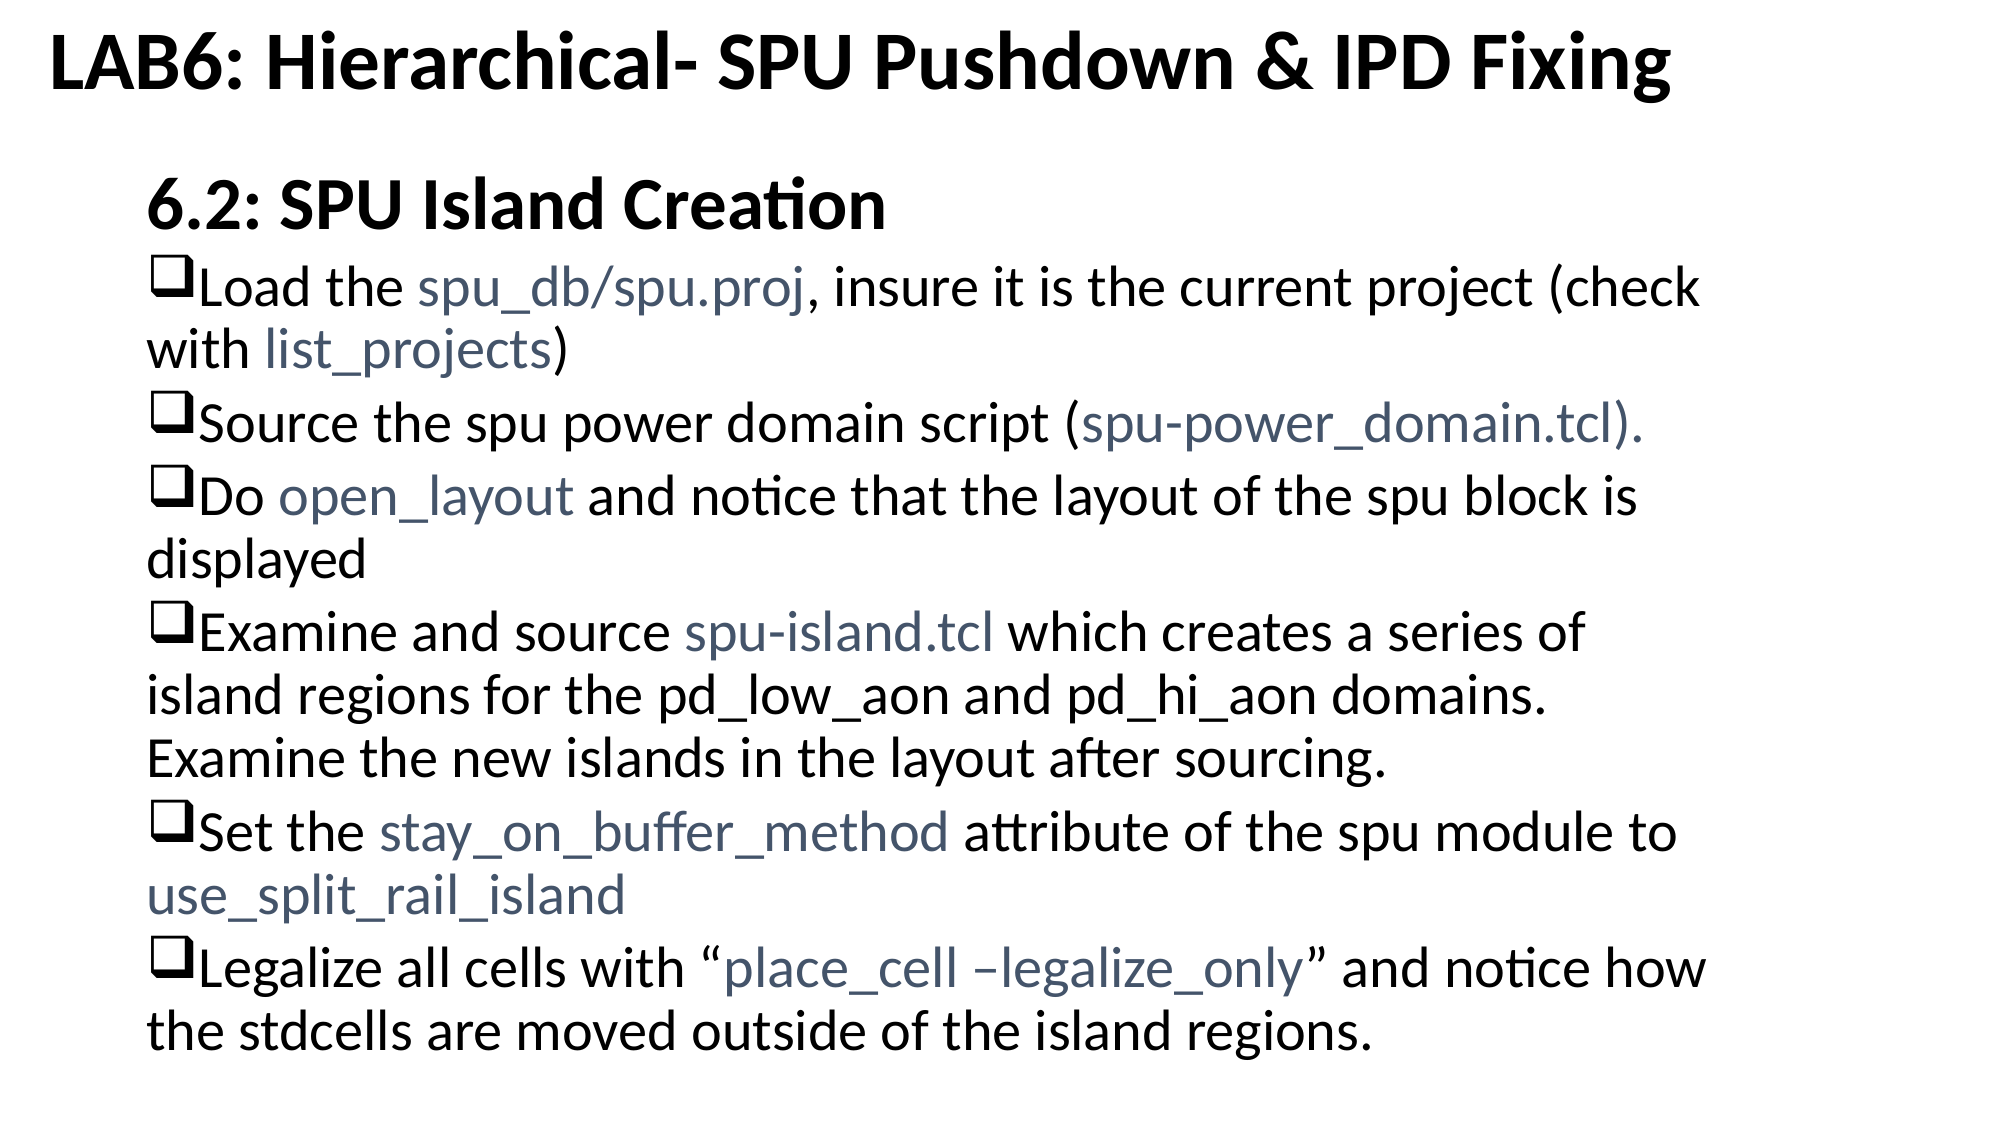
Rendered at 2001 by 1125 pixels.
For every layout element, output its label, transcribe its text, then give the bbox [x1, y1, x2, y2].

list 6.2: SPU Island Creation Load the spu_db/spu.proj, insure it is the current project (check with list_projects) Source the spu power domain script (spu-power_domain.tcl). Do open_layout and notice that the layout of the spu block is displayed Examine and source spu-island.tcl which creates a series of island regions for the pd_low_aon and pd_hi_aon domains. Examine the new islands in the layout after sourcing. Set the stay_on_buffer_method attribute of the spu module to use_split_rail_island Legalize all cells with “place_cell –legalize_only” and notice how the stdcells are moved outside of the island regions. [84, 156, 1751, 1102]
title LAB6: Hierarchical- SPU Pushdown & IPD Fixing [34, 28, 1706, 97]
